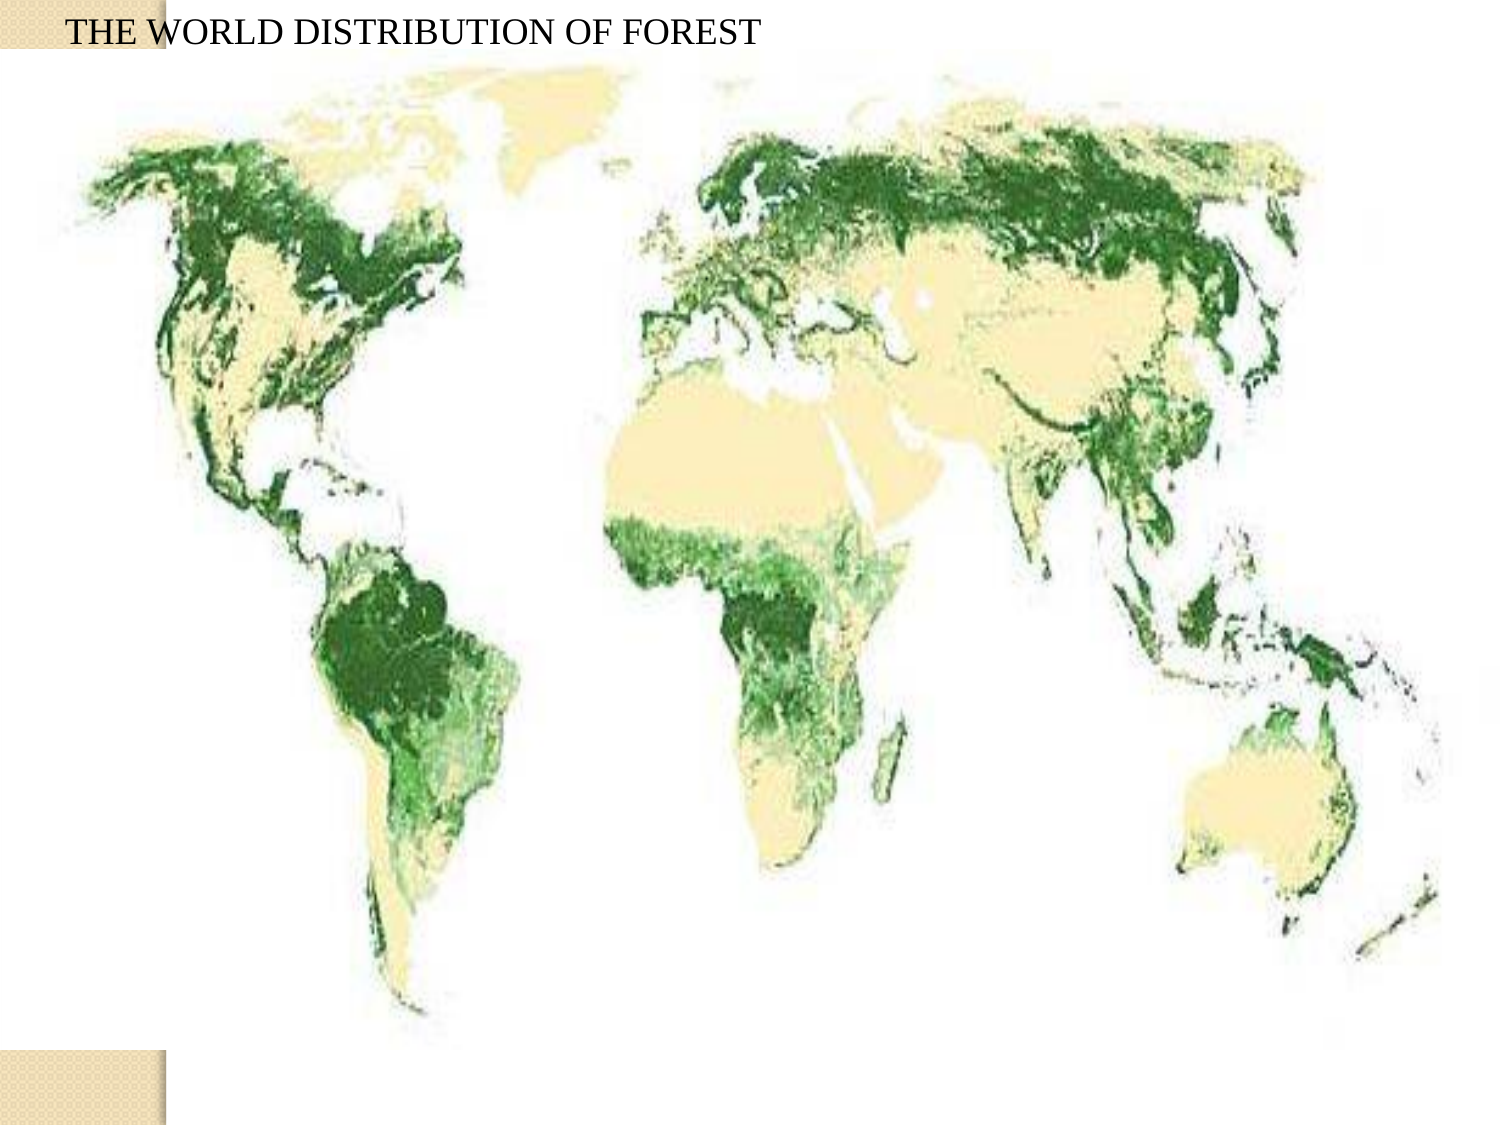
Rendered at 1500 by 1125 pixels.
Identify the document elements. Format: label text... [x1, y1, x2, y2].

picture [0, 49, 1500, 1051]
text_box THE WORLD DISTRIBUTION OF FOREST [49, 0, 940, 45]
